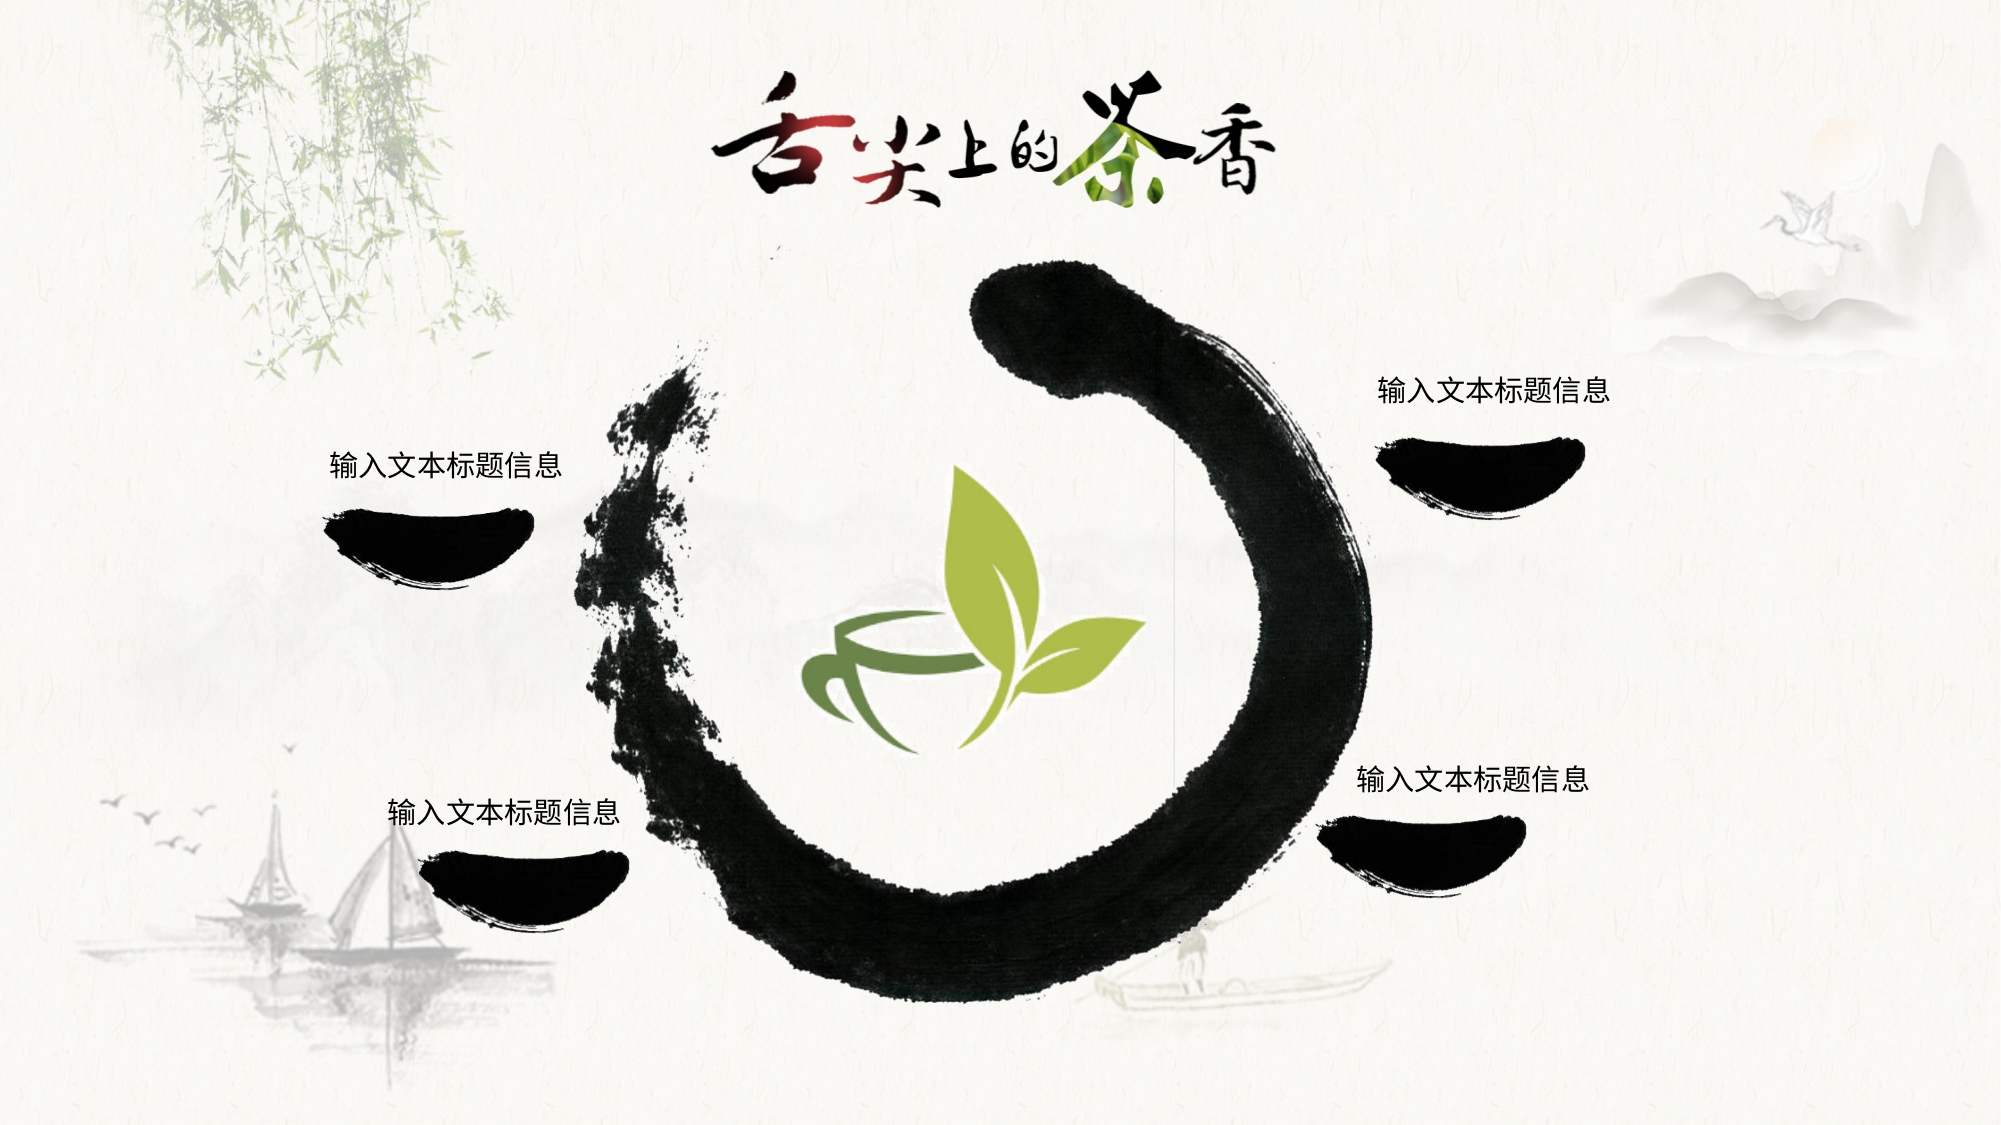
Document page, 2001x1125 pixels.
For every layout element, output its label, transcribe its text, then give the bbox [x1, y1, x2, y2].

text_box 输入文本标题信息 [314, 439, 527, 490]
text_box 输入文本标题信息 [1423, 753, 1636, 804]
text_box 输入文本标题信息 [1423, 365, 1657, 415]
text_box 输入文本标题信息 [372, 787, 527, 837]
picture [314, 11, 1587, 1008]
